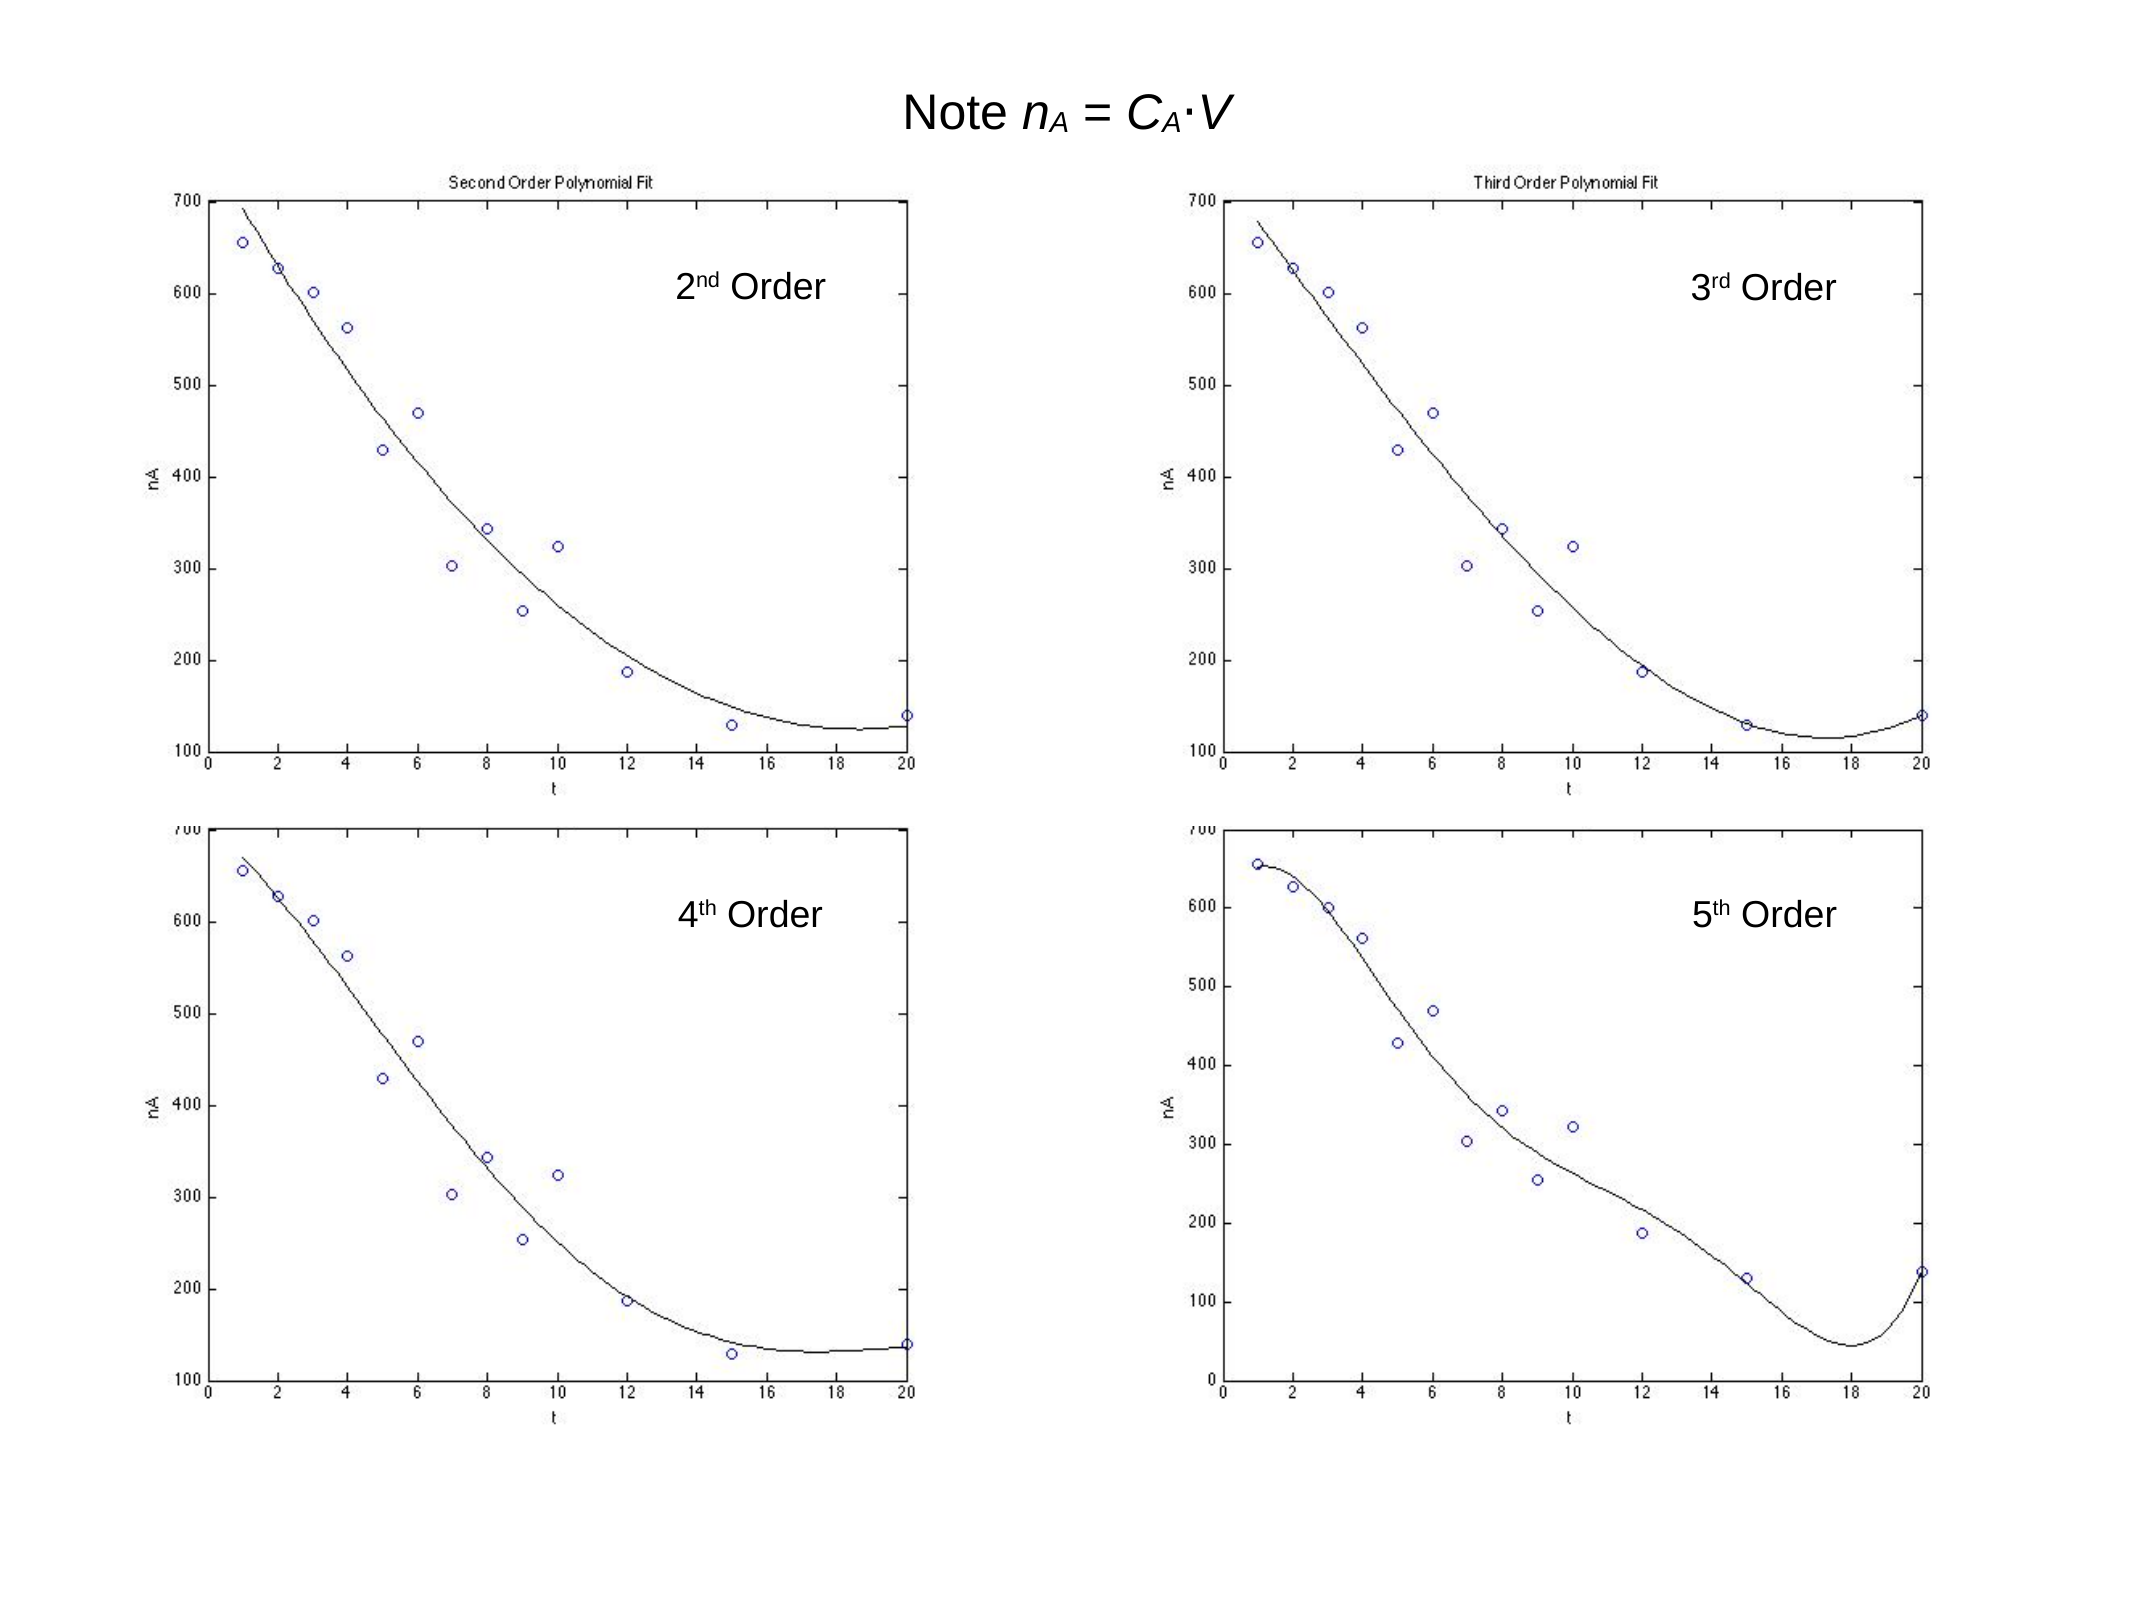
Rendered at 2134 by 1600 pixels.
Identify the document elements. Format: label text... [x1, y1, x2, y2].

picture [91, 151, 992, 1455]
picture [1105, 151, 2007, 1455]
list Note nA = CA⋅V [208, 70, 1925, 148]
